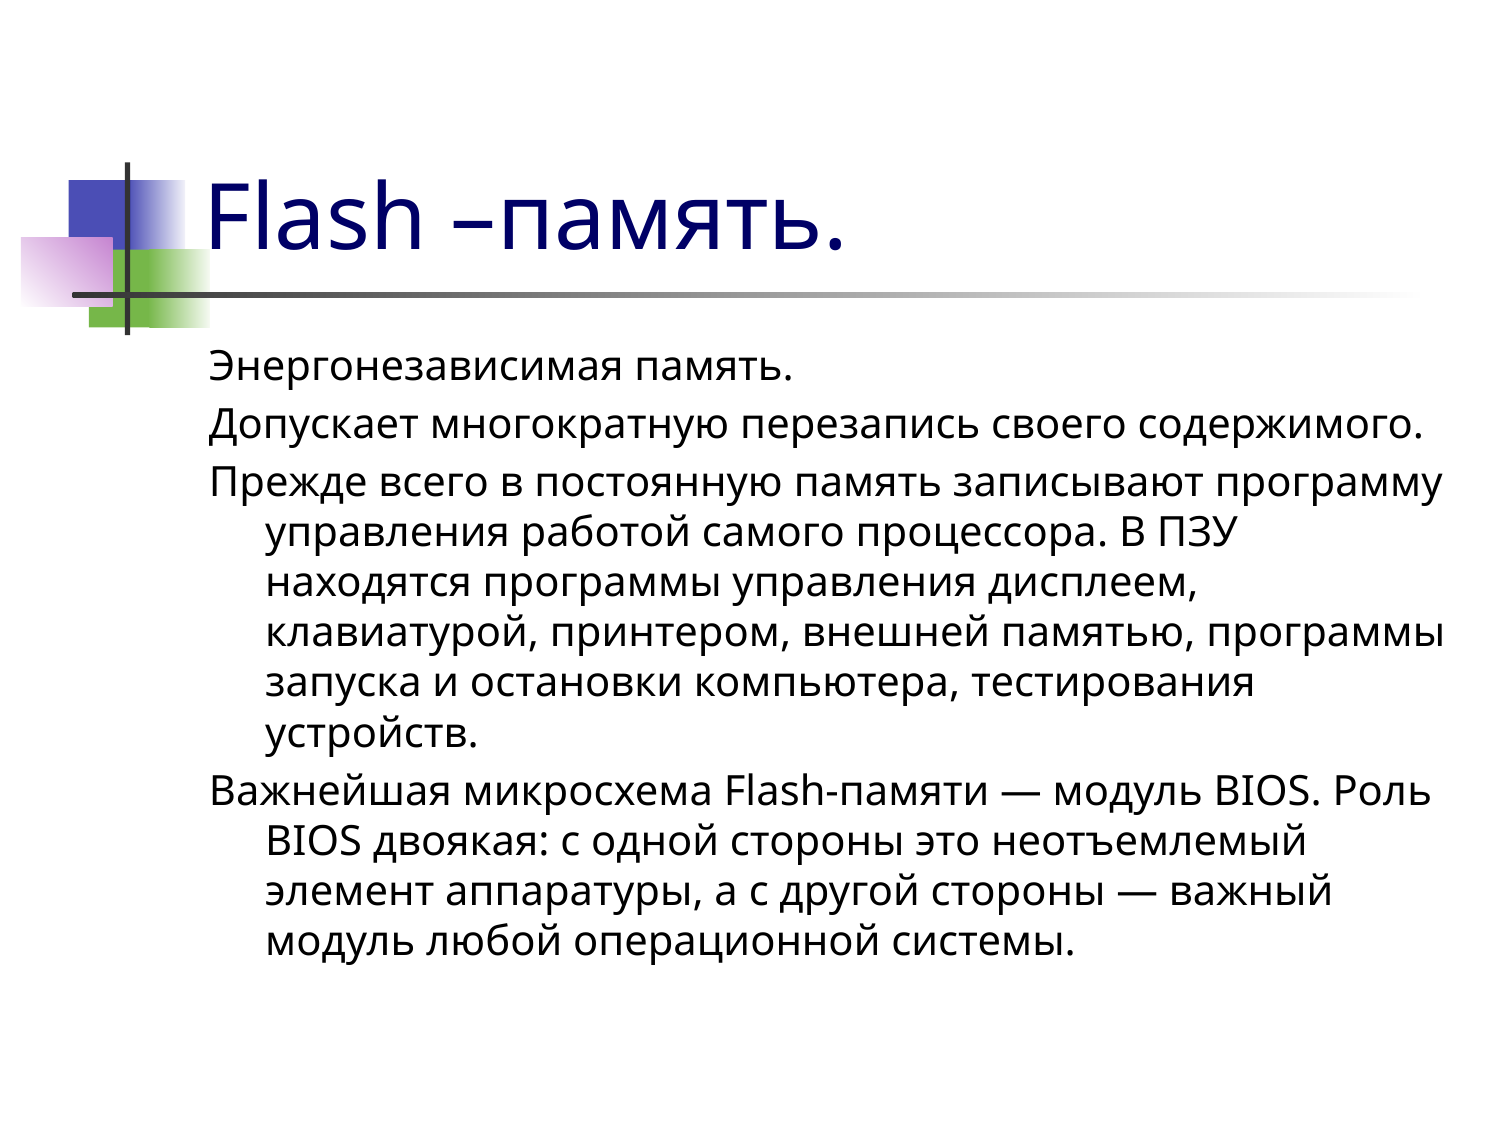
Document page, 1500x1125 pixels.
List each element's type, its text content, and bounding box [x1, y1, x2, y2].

list Энергонезависимая память. Допускает многократную перезапись своего содержимого. Прежде всего в постоянную память записывают программу управления работой самого процессора. В ПЗУ находятся программы управления дисплеем, клавиатурой, принтером, внешней памятью, программы запуска и остановки компьютера, тестирования устройств. Важнейшая микросхема Flash-памяти — модуль BIOS. Роль BIOS двоякая: с одной стороны это неотъемлемый элемент аппаратуры, а с другой стороны — важный модуль любой операционной системы. [193, 330, 1470, 1007]
title Flash –память. [188, 34, 1468, 276]
